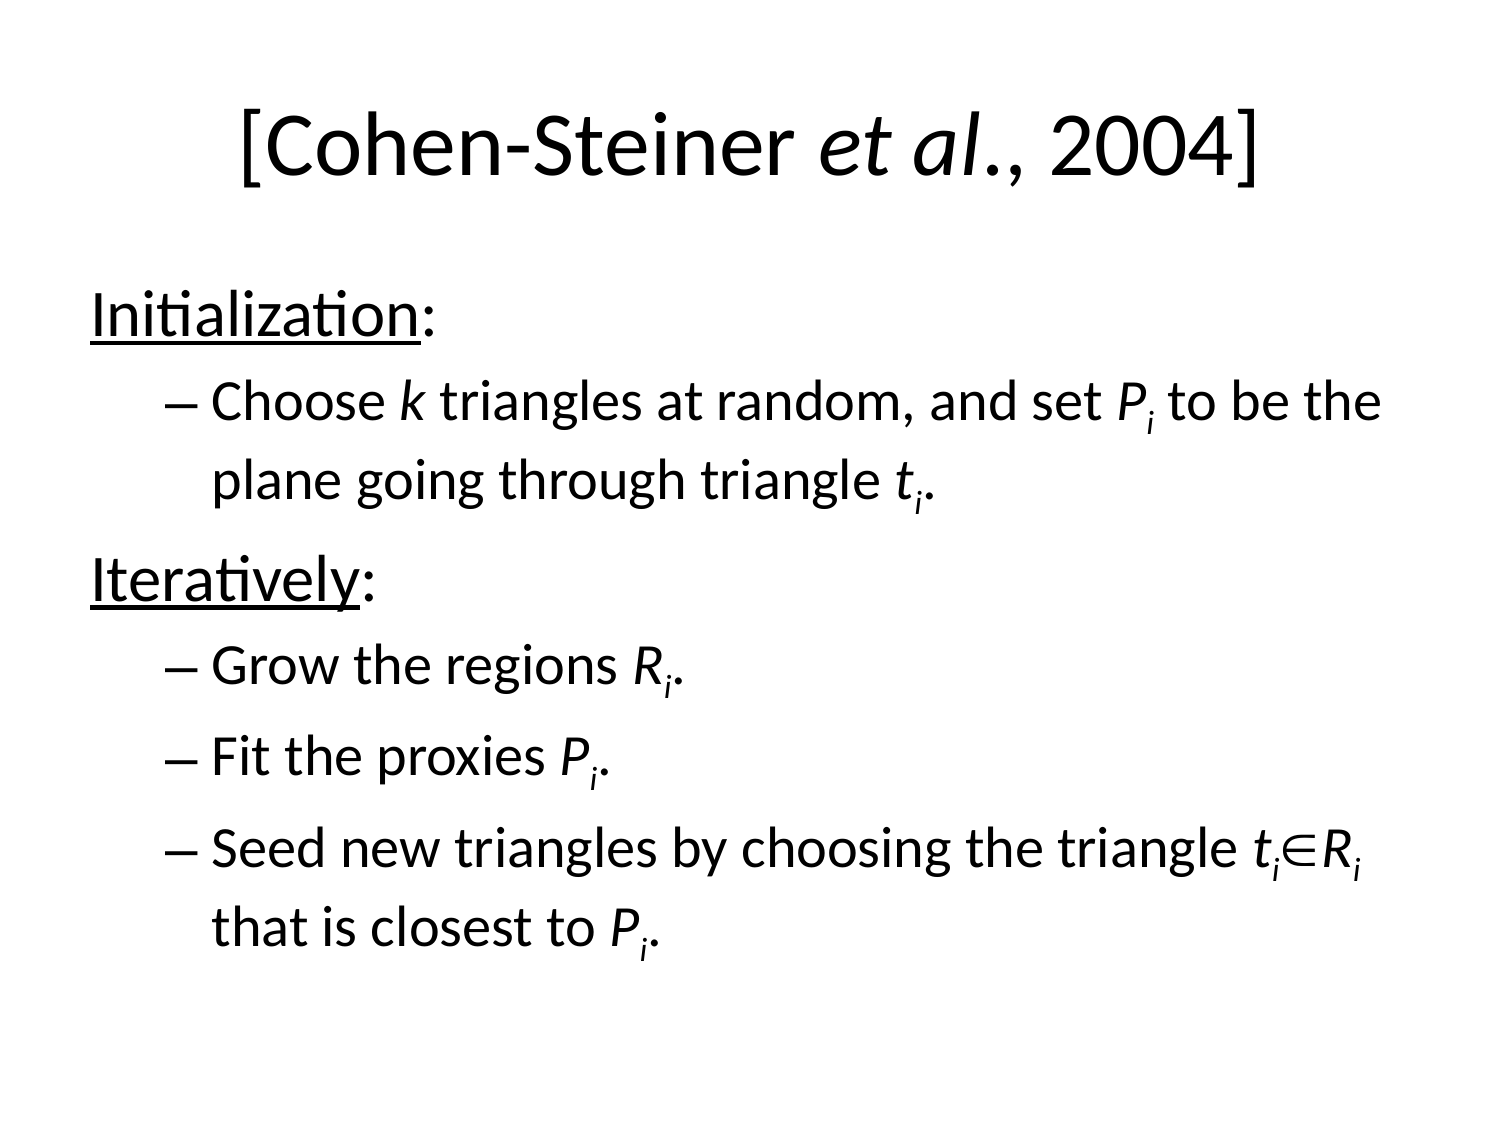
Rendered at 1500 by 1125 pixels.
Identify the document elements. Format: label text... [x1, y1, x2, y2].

list Initialization: Choose k triangles at random, and set Pi to be the plane going through triangle ti. Iteratively: Grow the regions Ri. Fit the proxies Pi. Seed new triangles by choosing the triangle tiRi that is closest to Pi. [75, 262, 1425, 1005]
title [Cohen-Steiner et al., 2004] [75, 45, 1425, 233]
